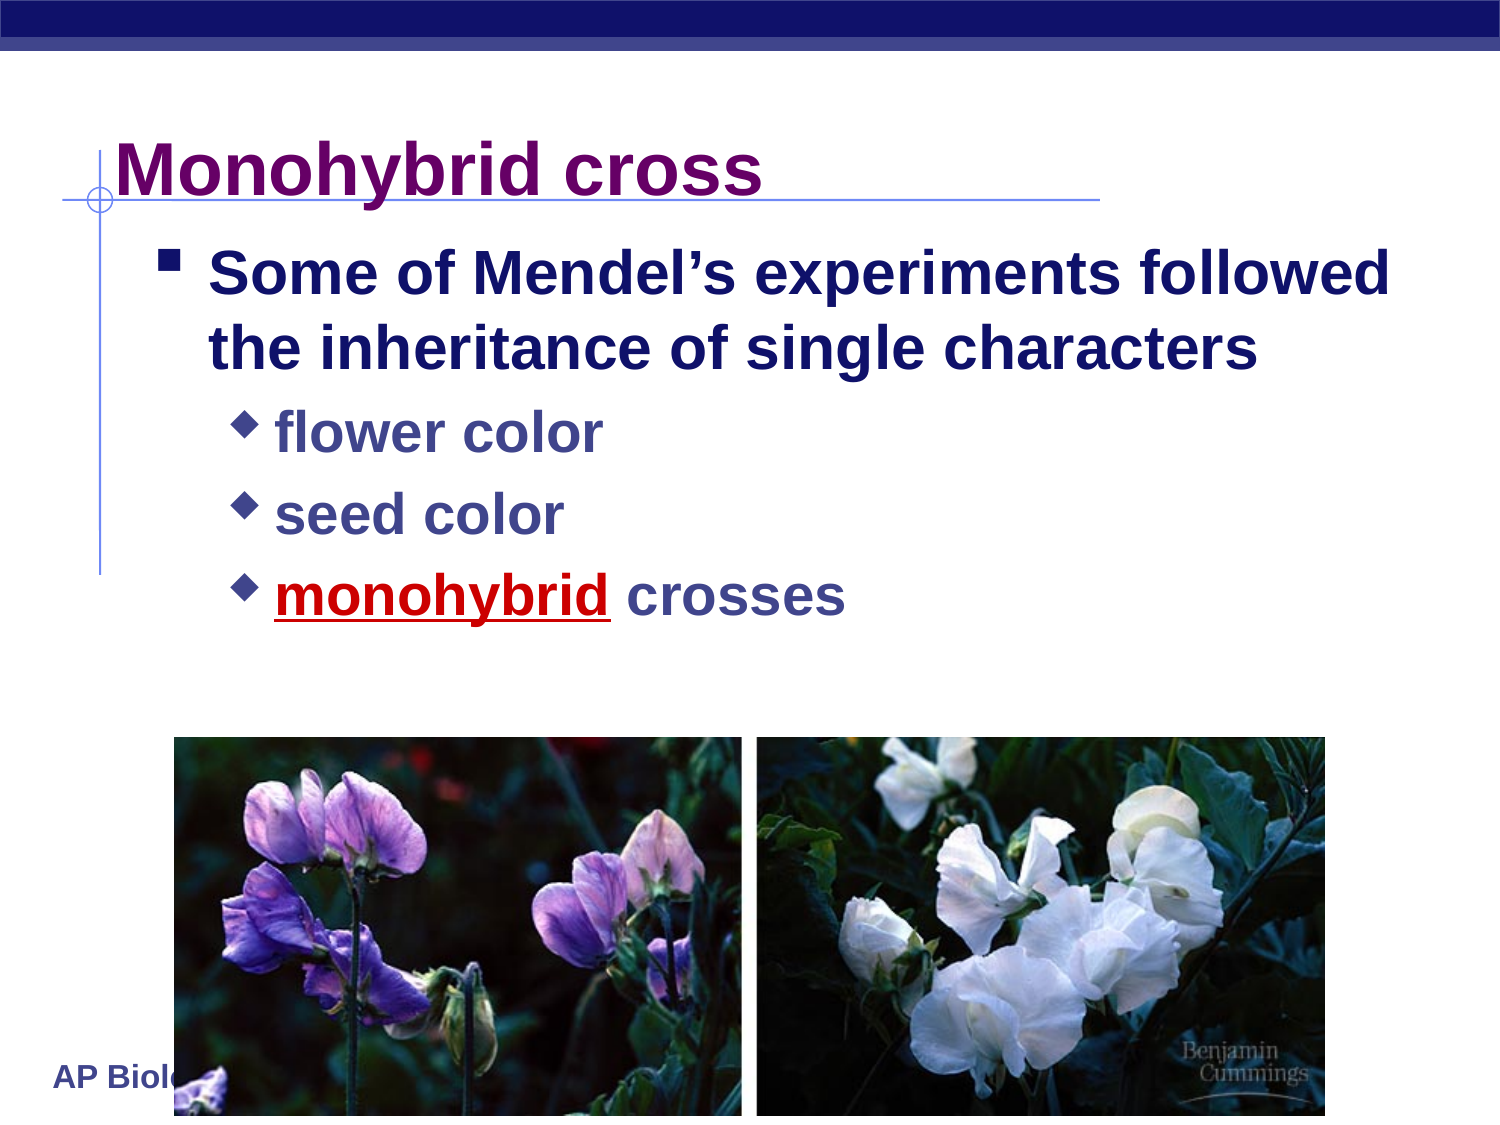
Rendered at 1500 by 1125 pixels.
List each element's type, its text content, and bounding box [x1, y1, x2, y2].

list Some of Mendel’s experiments followed the inheritance of single characters flower color seed color monohybrid crosses [137, 224, 1413, 675]
picture [174, 737, 1326, 1117]
title Monohybrid cross [99, 112, 1375, 238]
